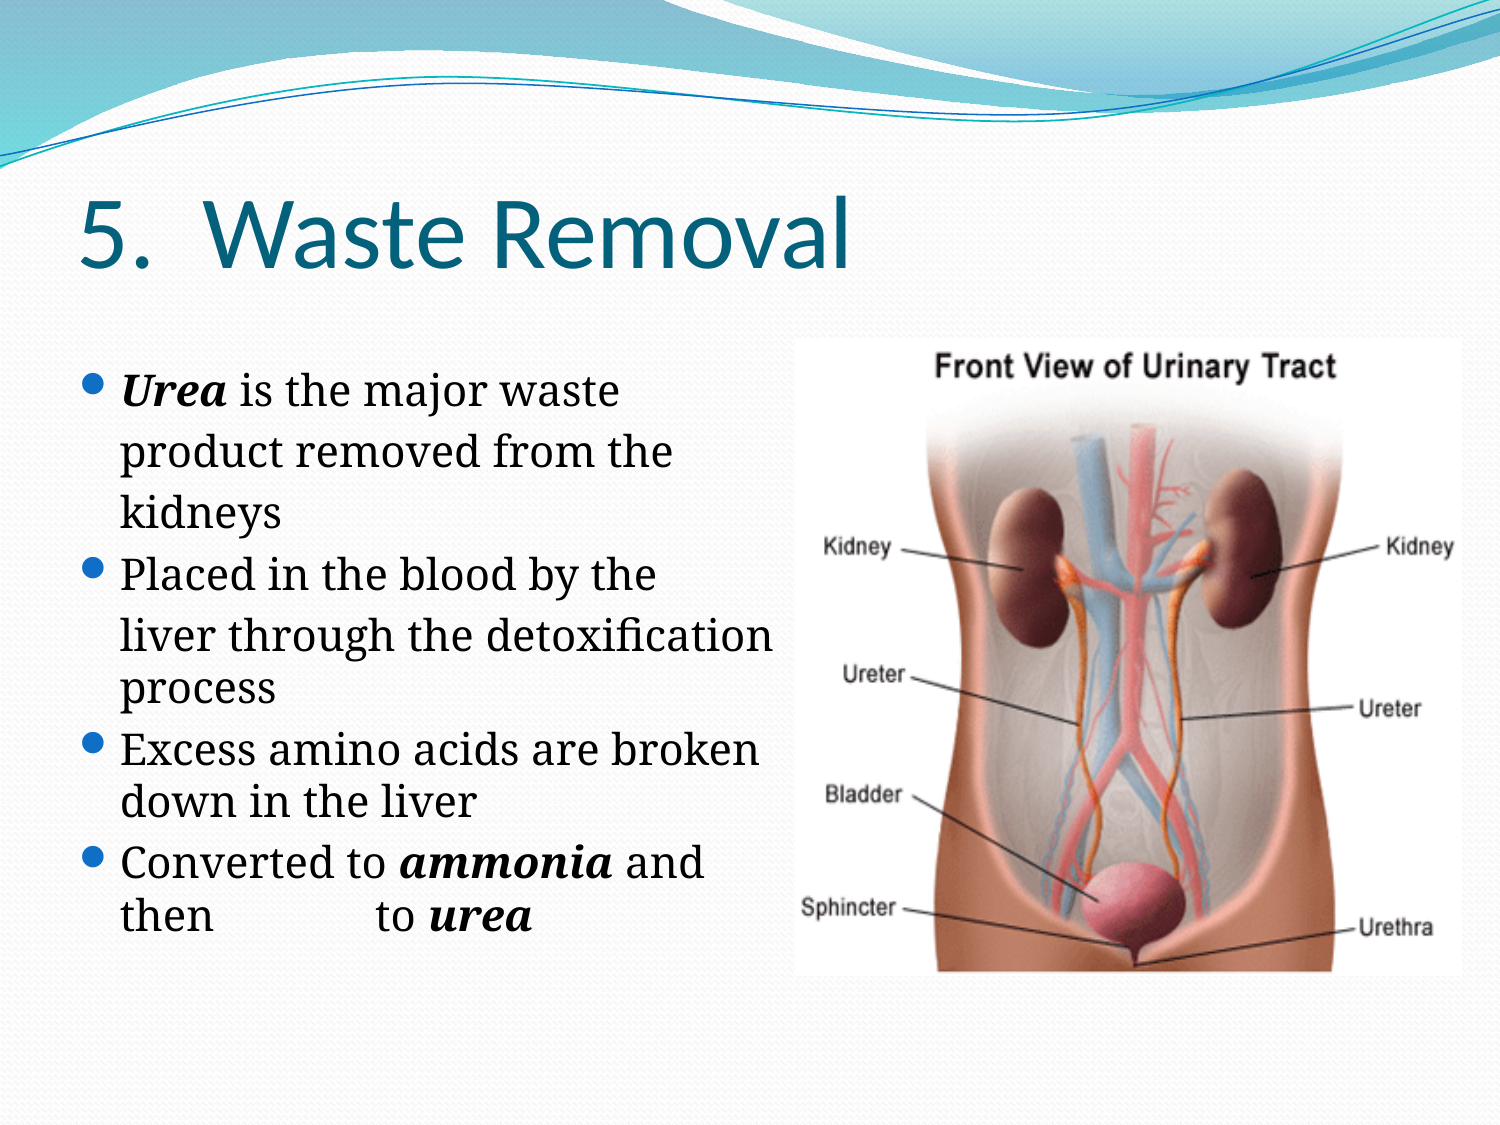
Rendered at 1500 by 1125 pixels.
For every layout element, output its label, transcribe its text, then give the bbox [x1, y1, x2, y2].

title 5. Waste Removal [76, 101, 1440, 290]
list Urea is the major waste product removed from the kidneys Placed in the blood by the liver through the detoxification process Excess amino acids are broken down in the liver Converted to ammonia and then to urea [0, 286, 816, 1125]
picture [795, 337, 1463, 977]
